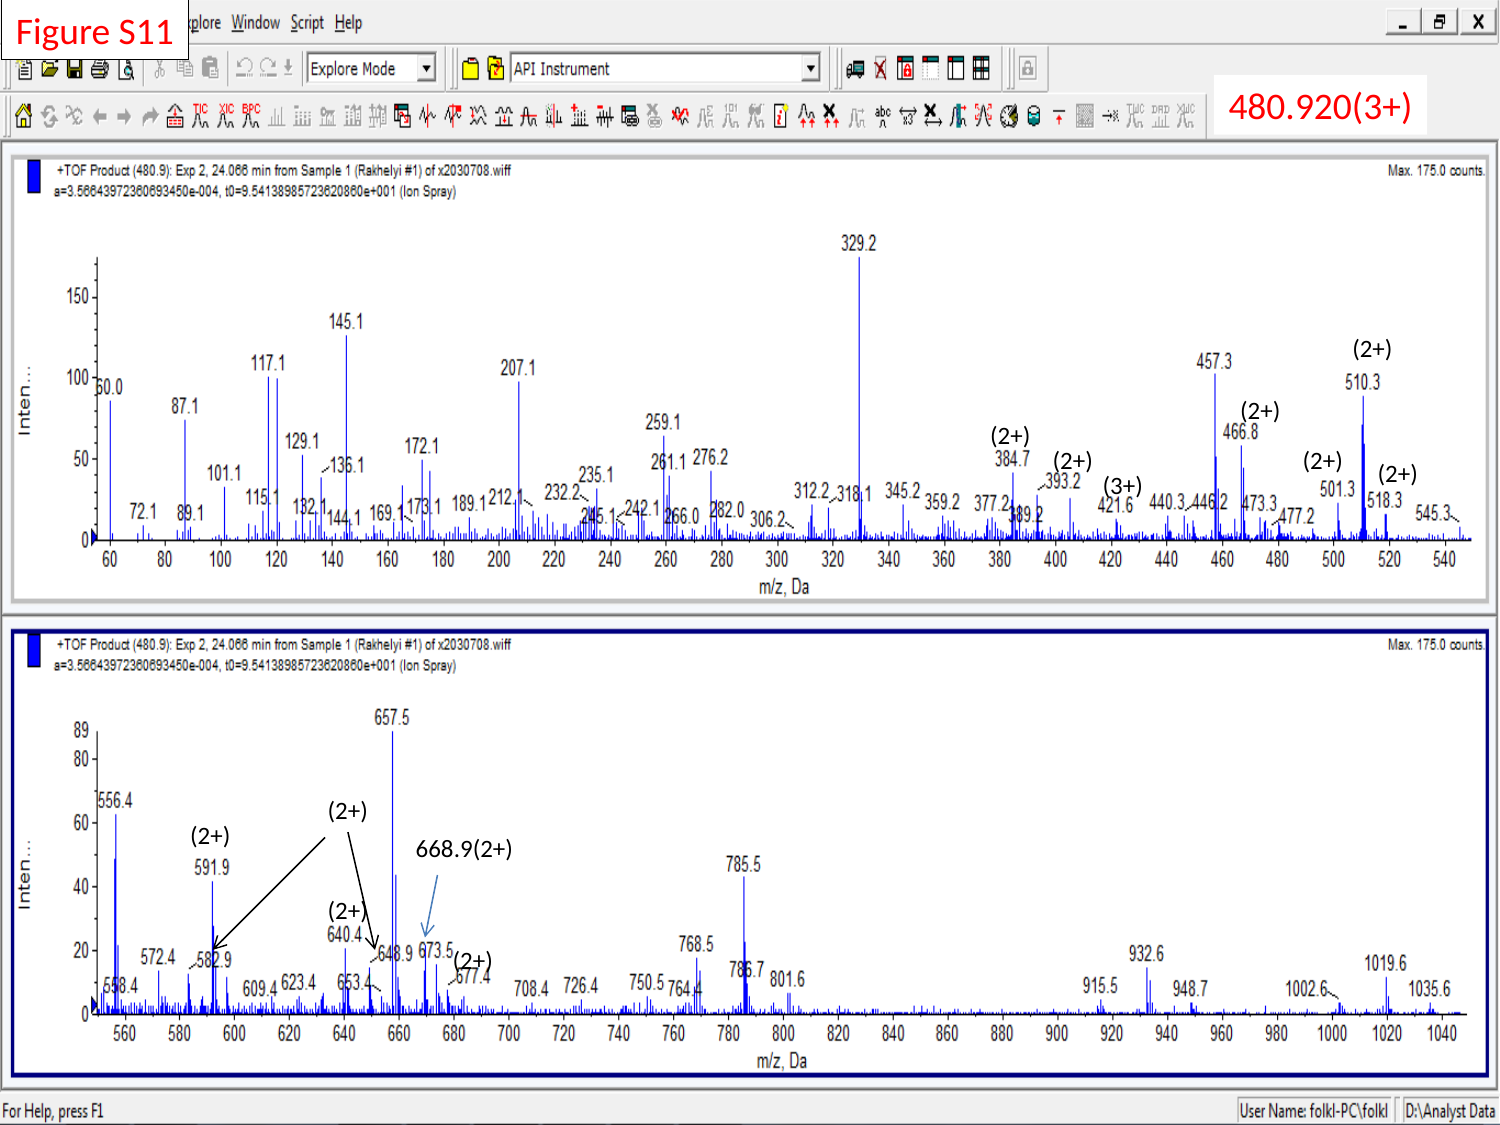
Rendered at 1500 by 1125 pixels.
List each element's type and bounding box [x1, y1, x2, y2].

text_box [347, 832, 376, 951]
picture [0, 0, 1500, 1125]
text_box [424, 874, 438, 938]
text_box [212, 837, 326, 951]
